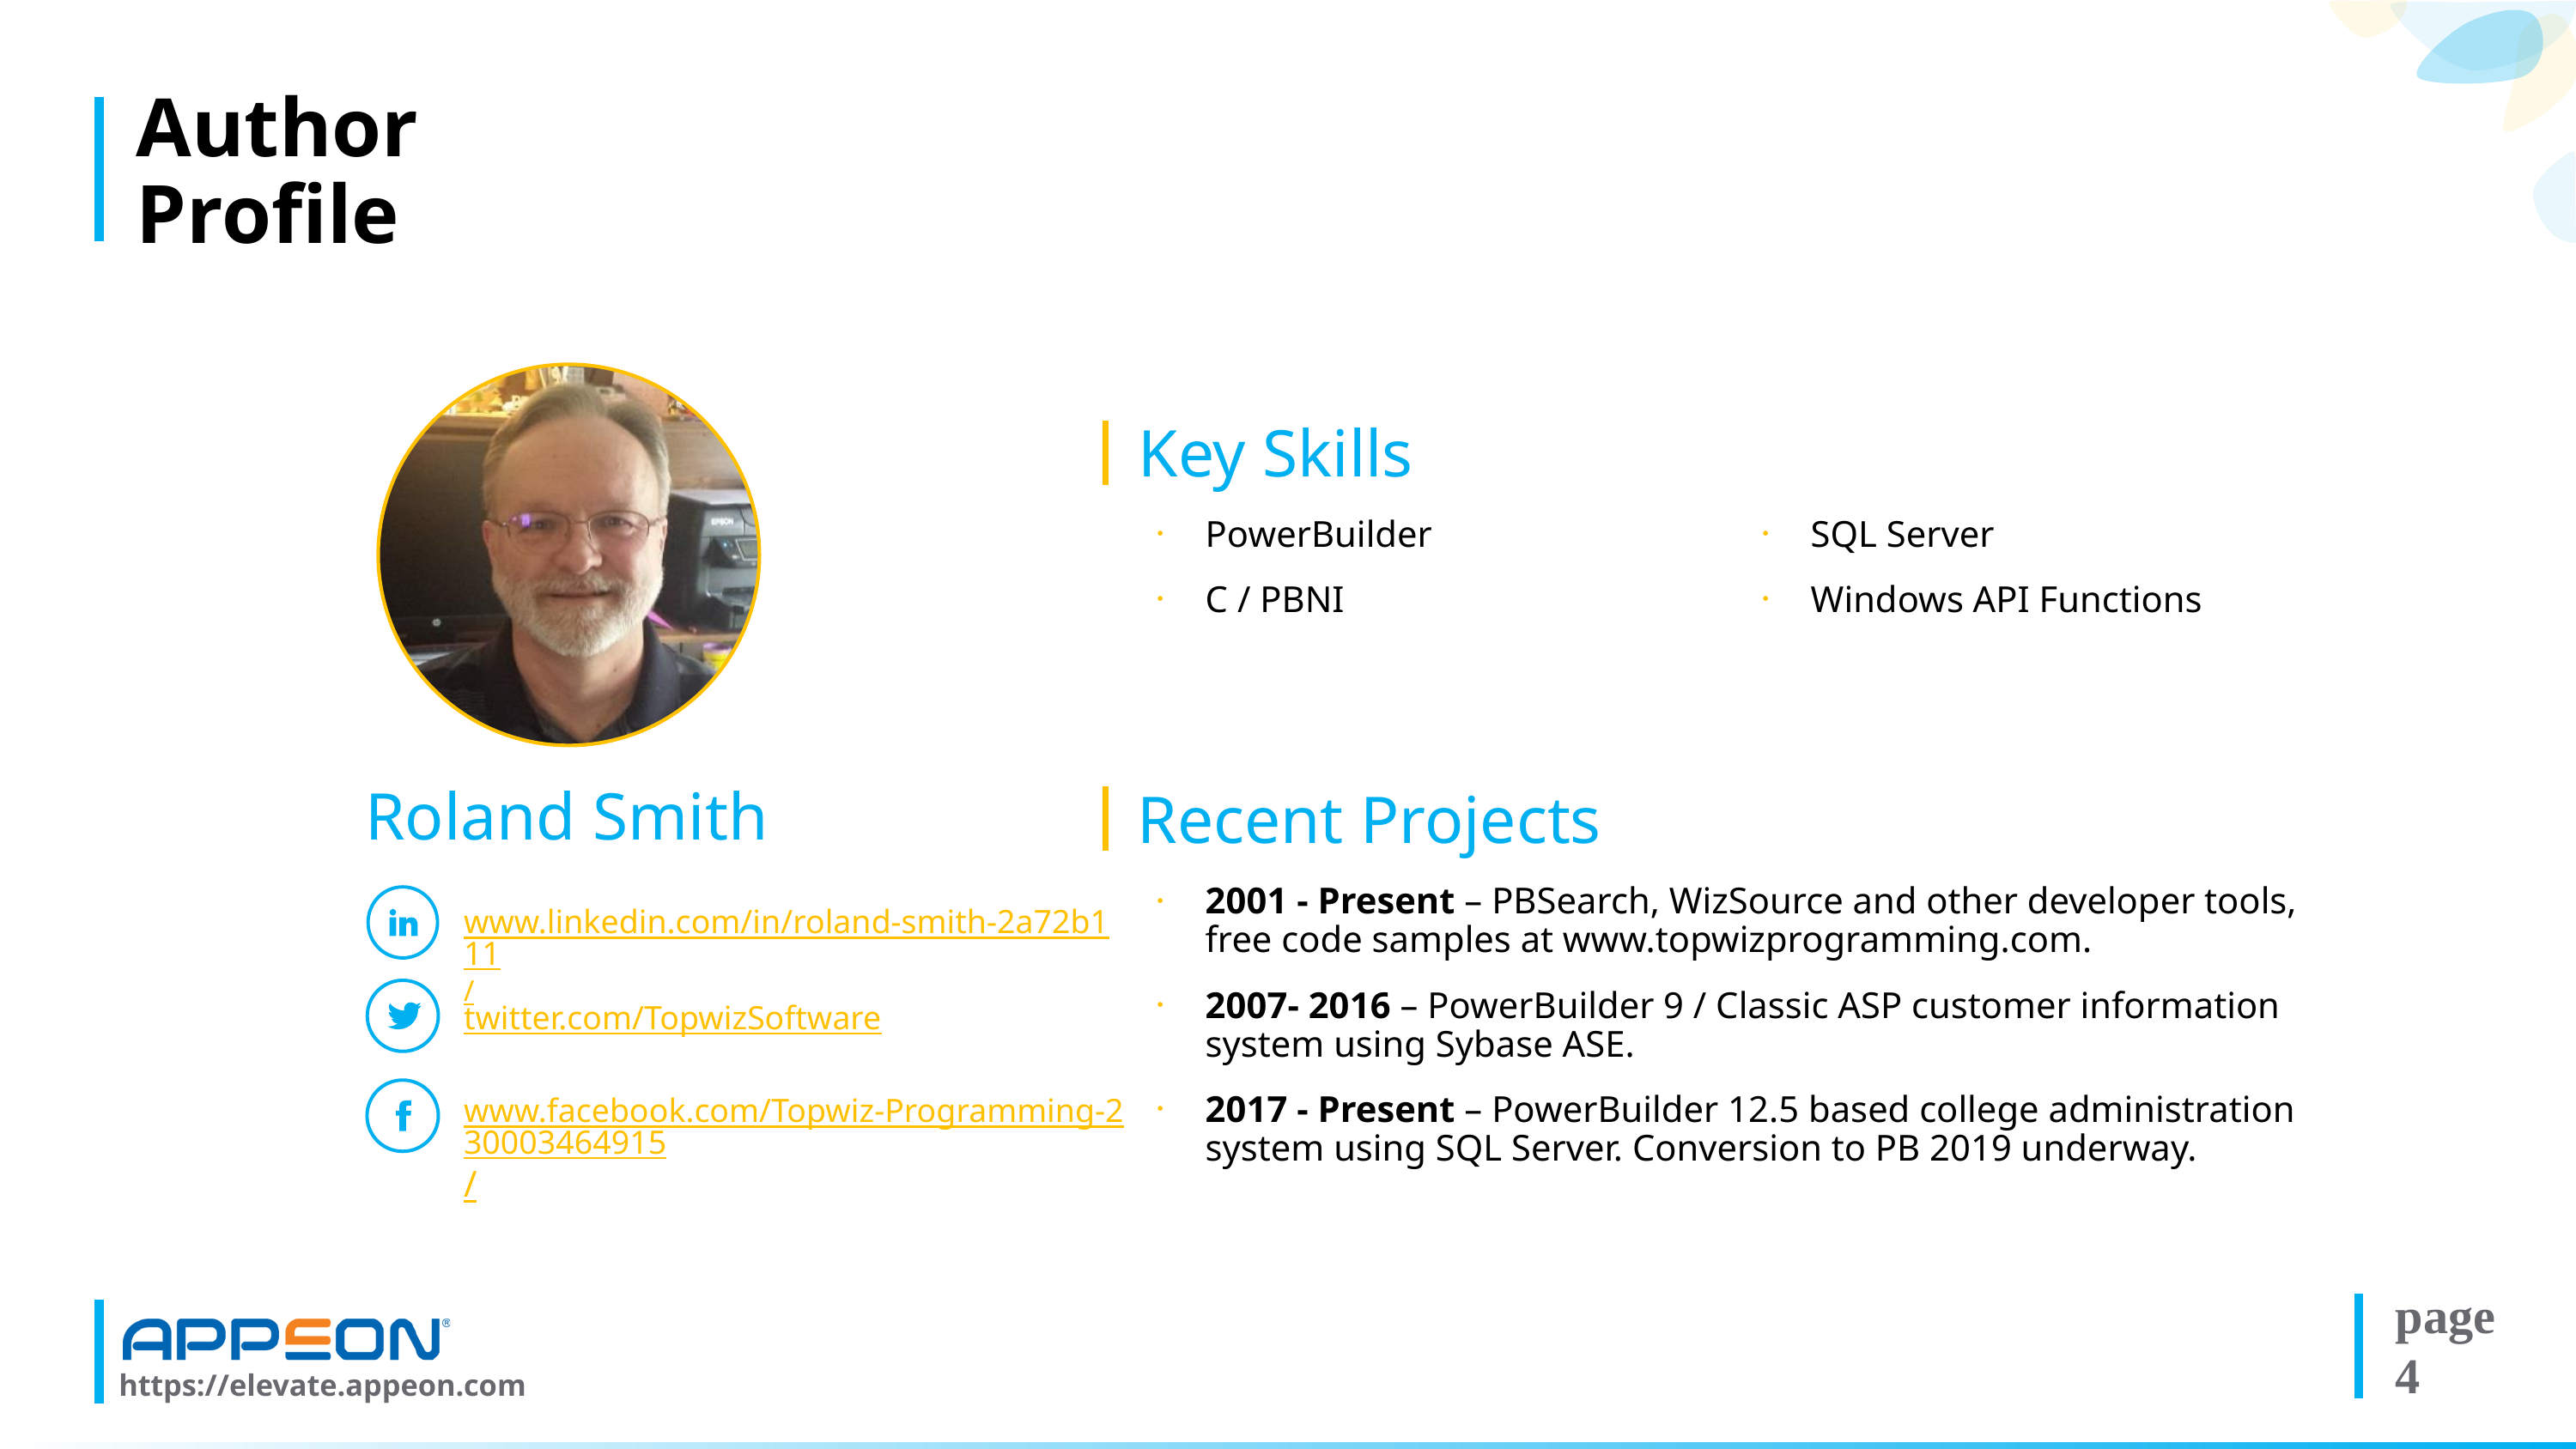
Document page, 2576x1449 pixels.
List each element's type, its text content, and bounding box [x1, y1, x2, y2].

list Roland Smith [161, 778, 973, 858]
list PowerBuilder C / PBNI [1144, 509, 1717, 757]
list www.linkedin.com/in/roland-smith-2a72b111/ [451, 895, 1127, 955]
list SQL Server Windows API Functions [1749, 509, 2323, 757]
picture [378, 364, 760, 746]
list www.facebook.com/Topwiz-Programming-230003464915/ [451, 1084, 1138, 1175]
picture [123, 1318, 451, 1361]
list 2001 - Present – PBSearch, WizSource and other developer tools, free code samples at www.topwizprogramming.com. 2007- 2016 – PowerBuilder 9 / Classic ASP customer information system using Sybase ASE. 2017 - Present – PowerBuilder 12.5 based college administration system using SQL Server. Conversion to PB 2019 underway. [1144, 876, 2323, 1261]
title Author Profile [123, 80, 1020, 270]
slide_number page 4 [2383, 1277, 2576, 1412]
list twitter.com/TopwizSoftware [451, 991, 1138, 1051]
